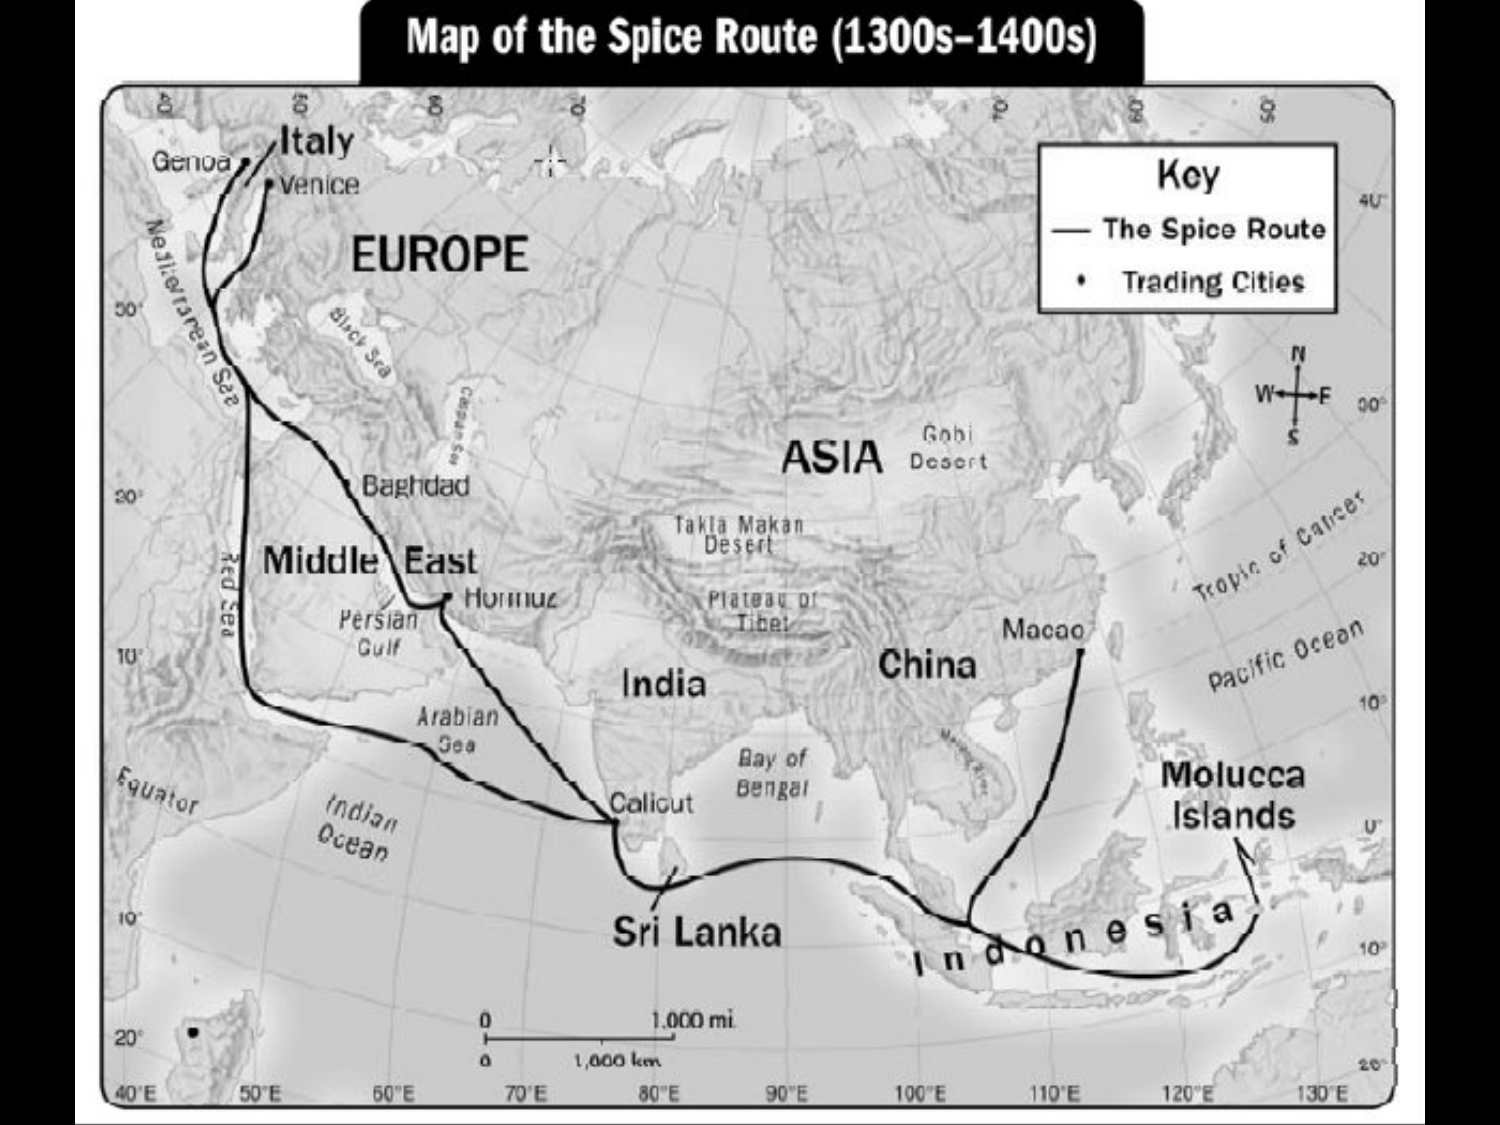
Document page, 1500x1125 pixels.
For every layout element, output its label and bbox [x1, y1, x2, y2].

list [74, 0, 1426, 1125]
